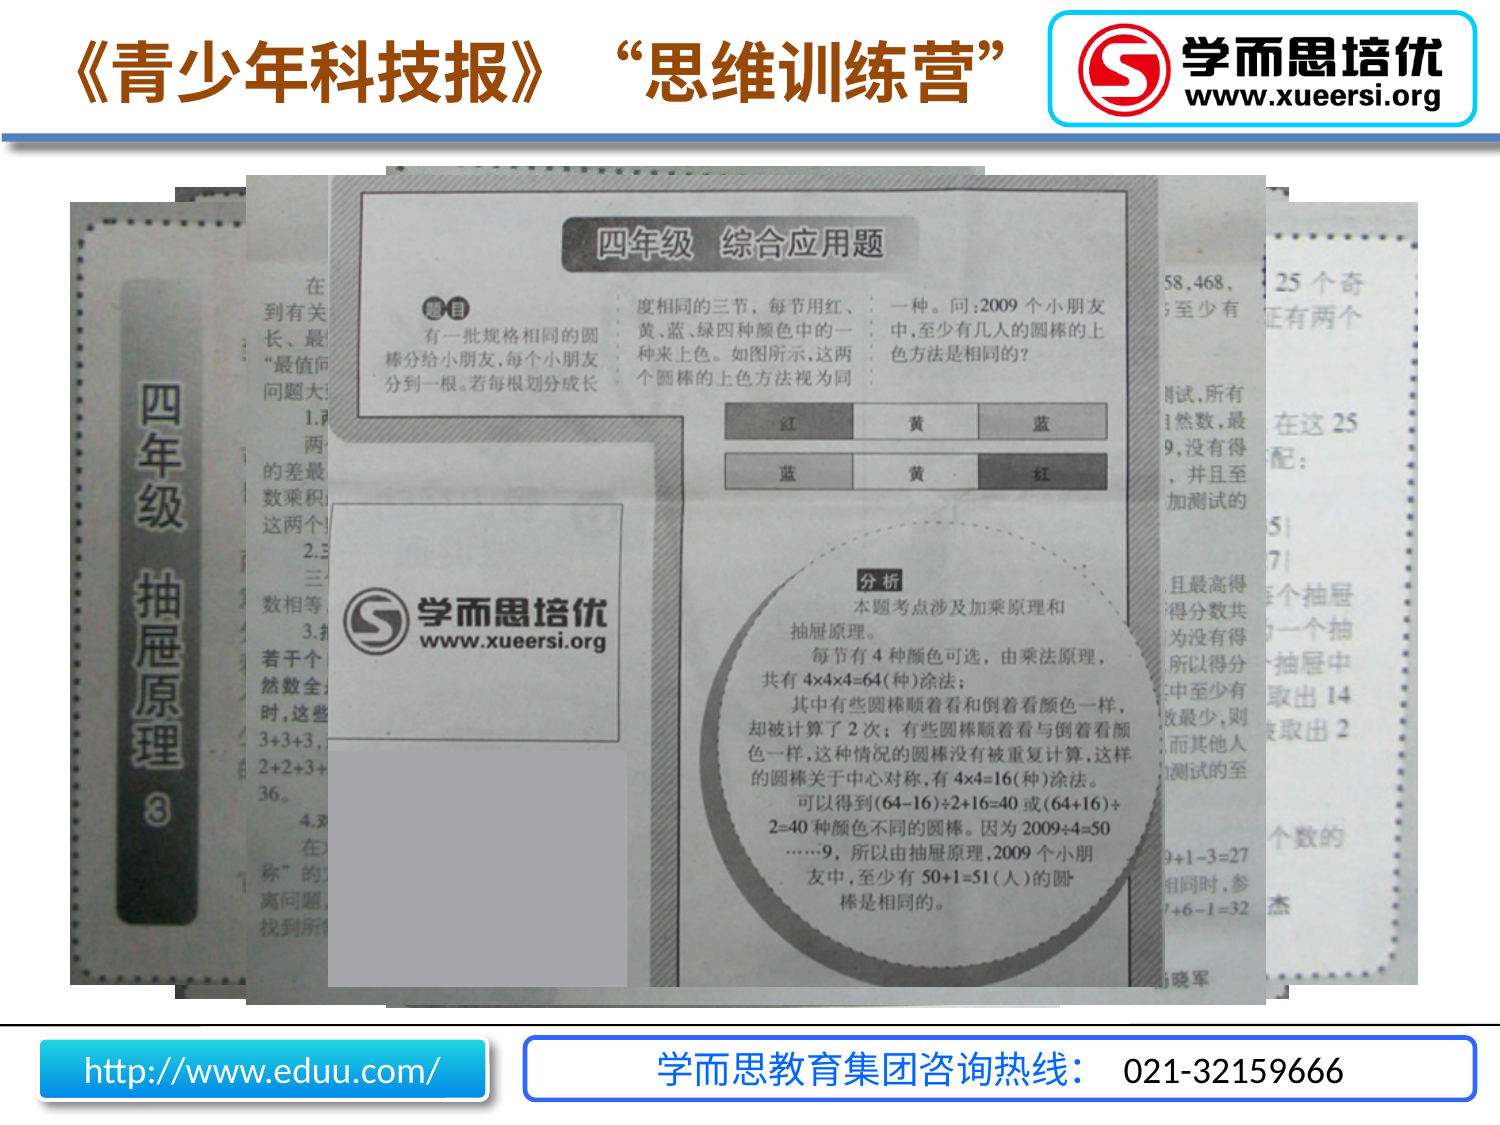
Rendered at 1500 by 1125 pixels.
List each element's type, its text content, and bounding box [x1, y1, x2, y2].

text_box 《青少年科技报》“思维训练营” [0, 23, 1219, 211]
picture [70, 166, 1419, 1009]
picture [1058, 16, 1463, 122]
picture [1219, 127, 1463, 132]
